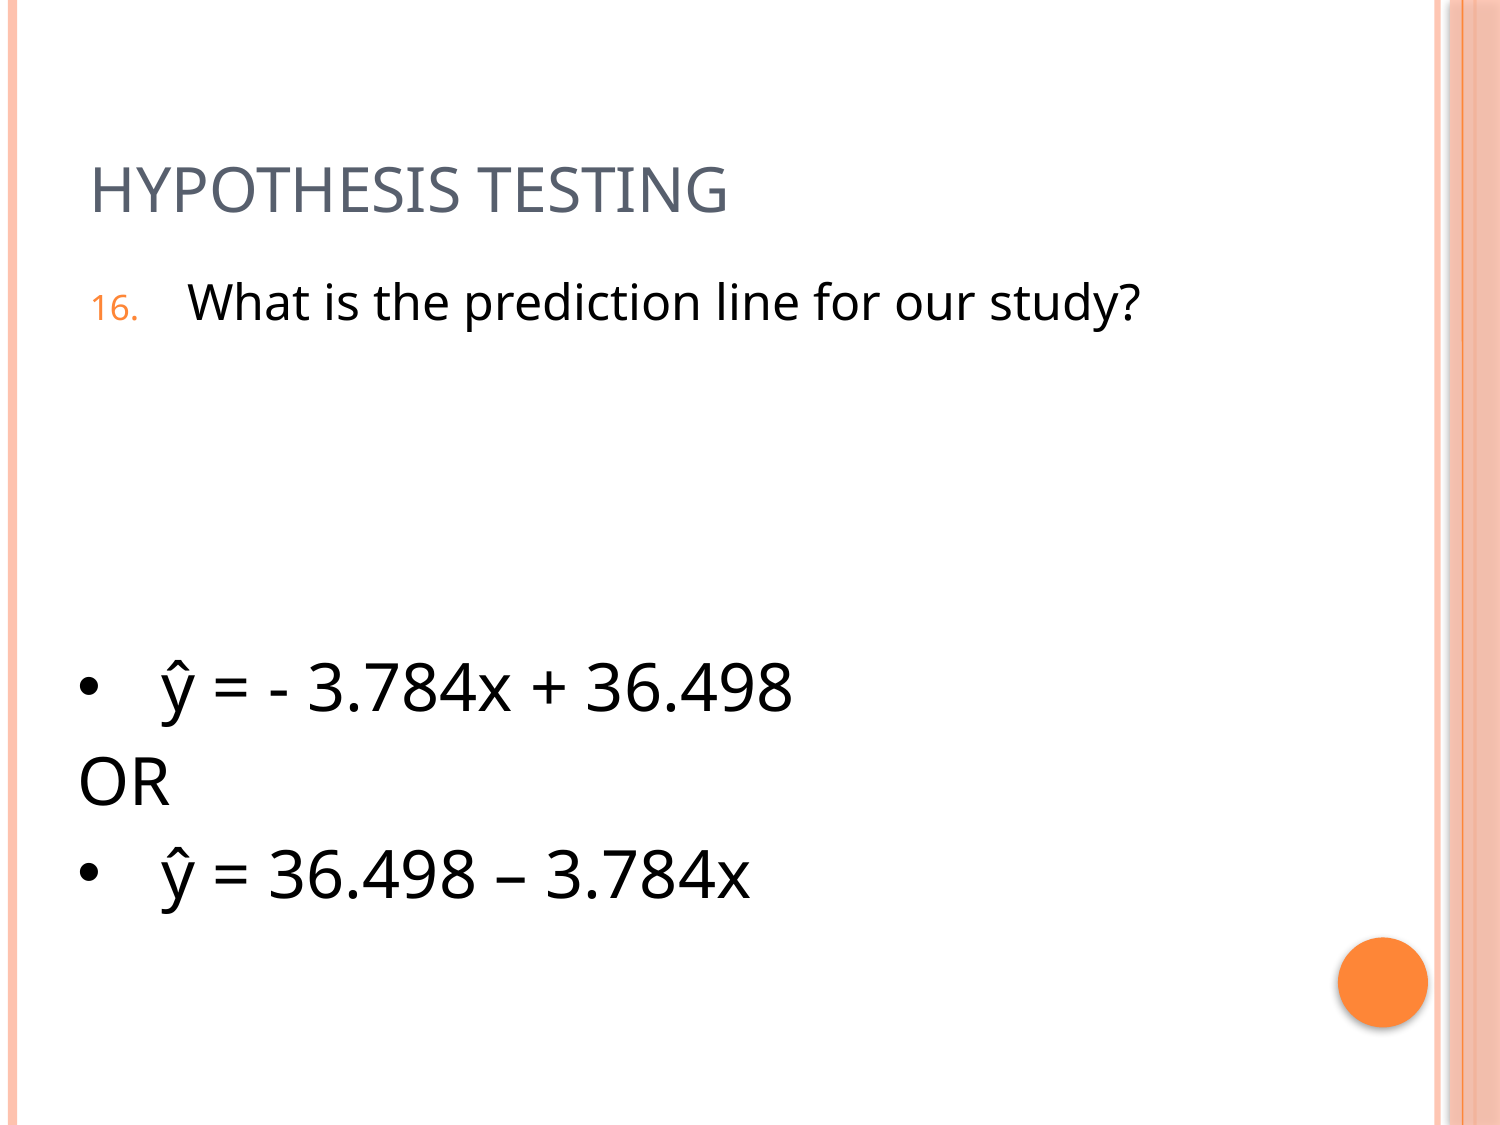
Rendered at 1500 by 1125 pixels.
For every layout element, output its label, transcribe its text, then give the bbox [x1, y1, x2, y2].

text_box ŷ = - 3.784x + 36.498 OR ŷ = 36.498 – 3.784x [62, 637, 1413, 963]
list What is the prediction line for our study? [75, 262, 1425, 750]
title Hypothesis Testing [75, 45, 1300, 233]
